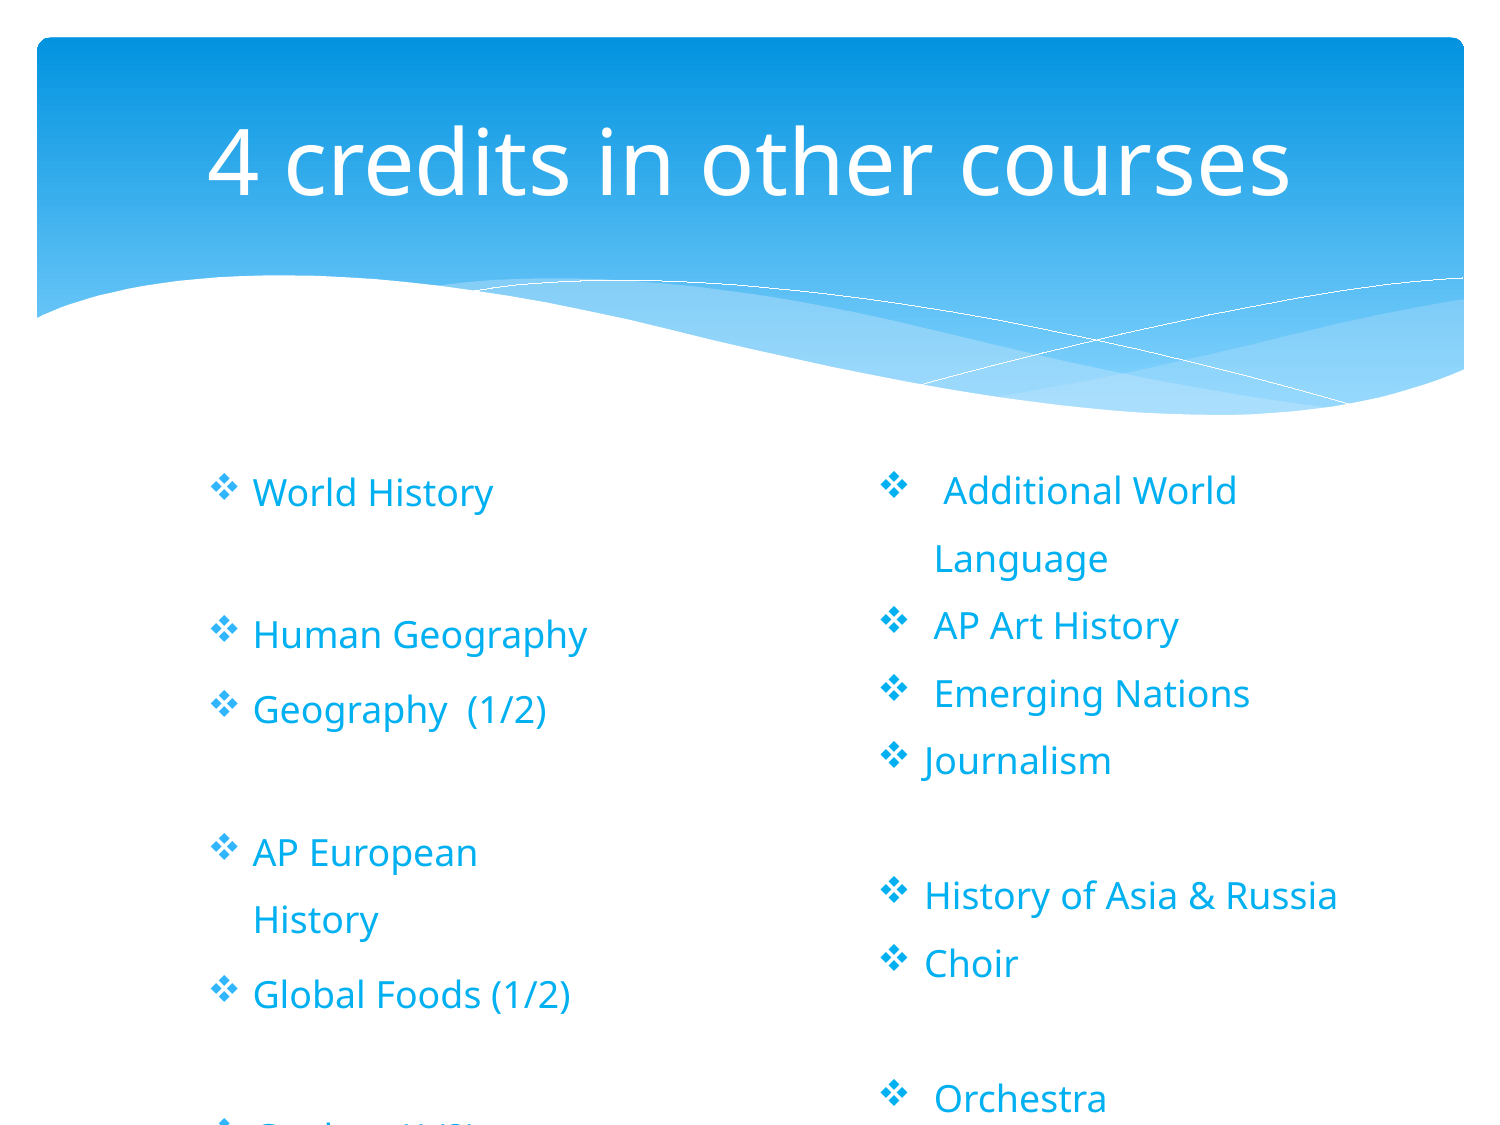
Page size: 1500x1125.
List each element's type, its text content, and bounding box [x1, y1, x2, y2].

list World History Human Geography Geography (1/2) AP European History Global Foods (1/2) Geology(1/2) Global Marketing [143, 438, 625, 988]
title 4 credits in other courses [75, 55, 1425, 261]
text_box Additional World Language AP Art History Emerging Nations Journalism History of Asia & Russia Choir Orchestra [787, 437, 1425, 1125]
